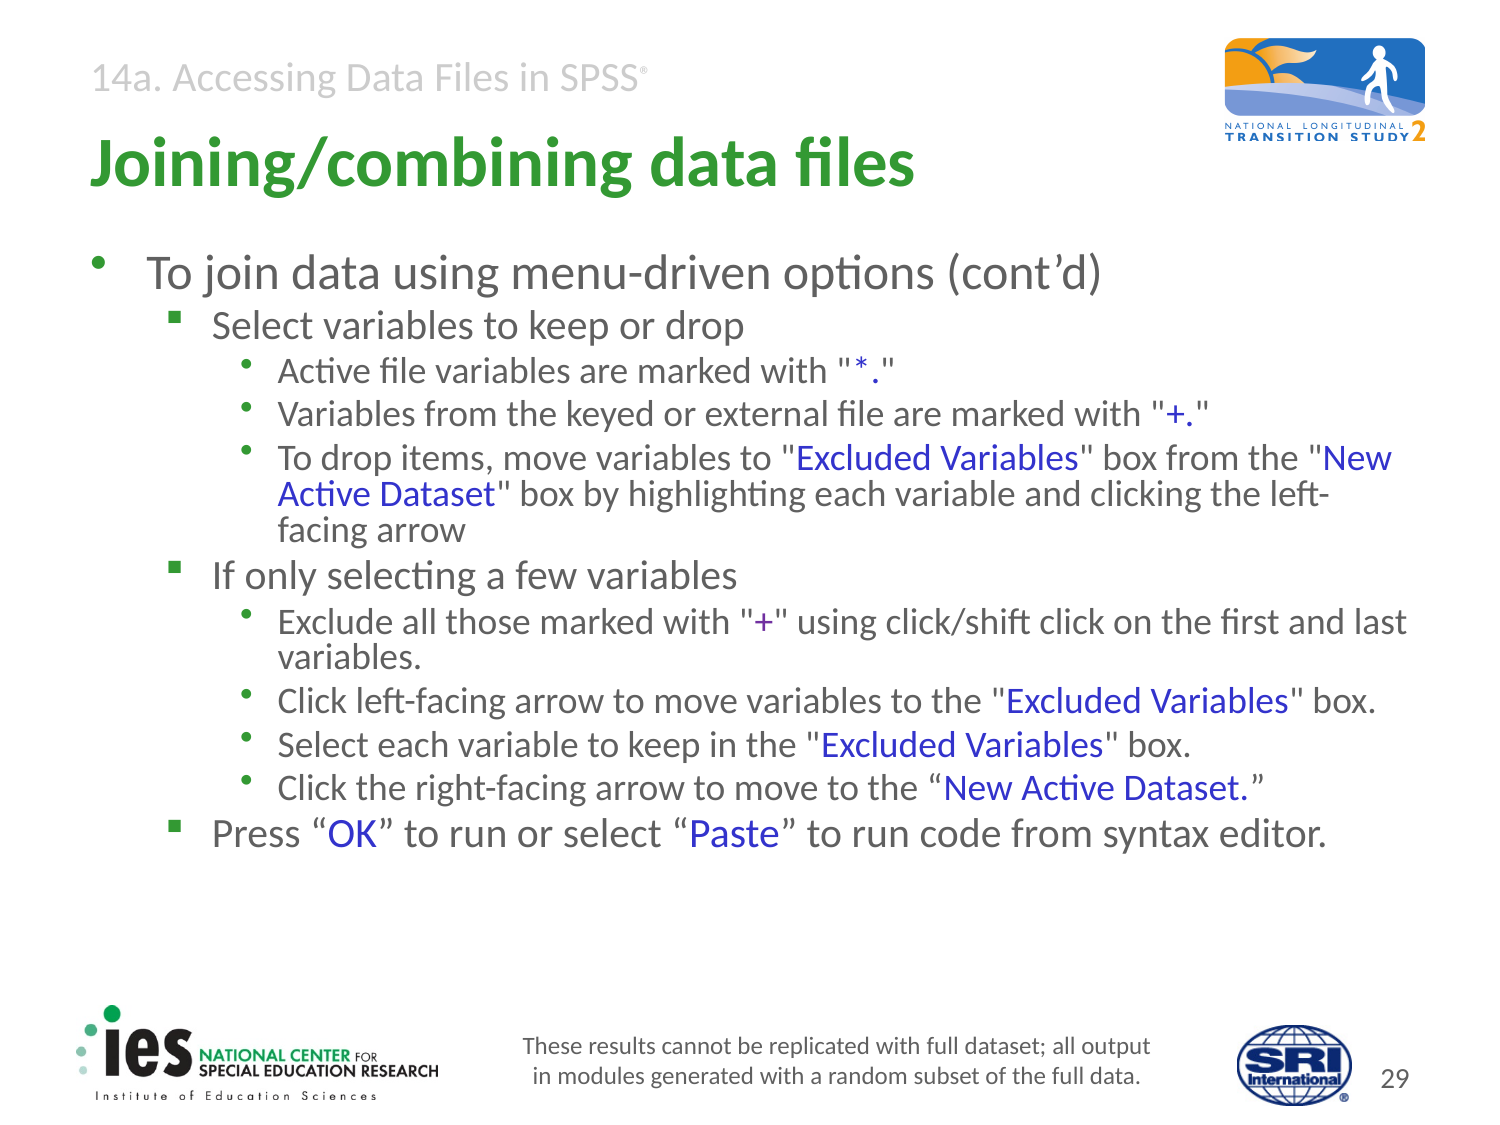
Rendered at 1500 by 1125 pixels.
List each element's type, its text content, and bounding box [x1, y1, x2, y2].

picture [1237, 1025, 1352, 1106]
picture [76, 1005, 438, 1100]
footer These results cannot be replicated with full dataset; all output in modules generated with a random subset of the full data. [437, 1021, 1238, 1101]
slide_number 28 [1321, 1051, 1426, 1125]
list To join data using menu-driven options (cont’d) Select variables to keep or drop Active file variables are marked with "*." Variables from the keyed or external file are marked with "+." To drop items, move variables to "Excluded Variables" box from the "New Active Dataset" box by highlighting each variable and clicking the left-facing arrow If only selecting a few variables Exclude all those marked with "+" using click/shift click on the first and last variables. Click left-facing arrow to move variables to the "Excluded Variables" box. Select each variable to keep in the "Excluded Variables" box. Click the right-facing arrow to move to the “New Active Dataset.” Press “OK” to run or select “Paste” to run code from syntax editor. [74, 243, 1426, 987]
title Joining/combining data files [74, 90, 1426, 226]
